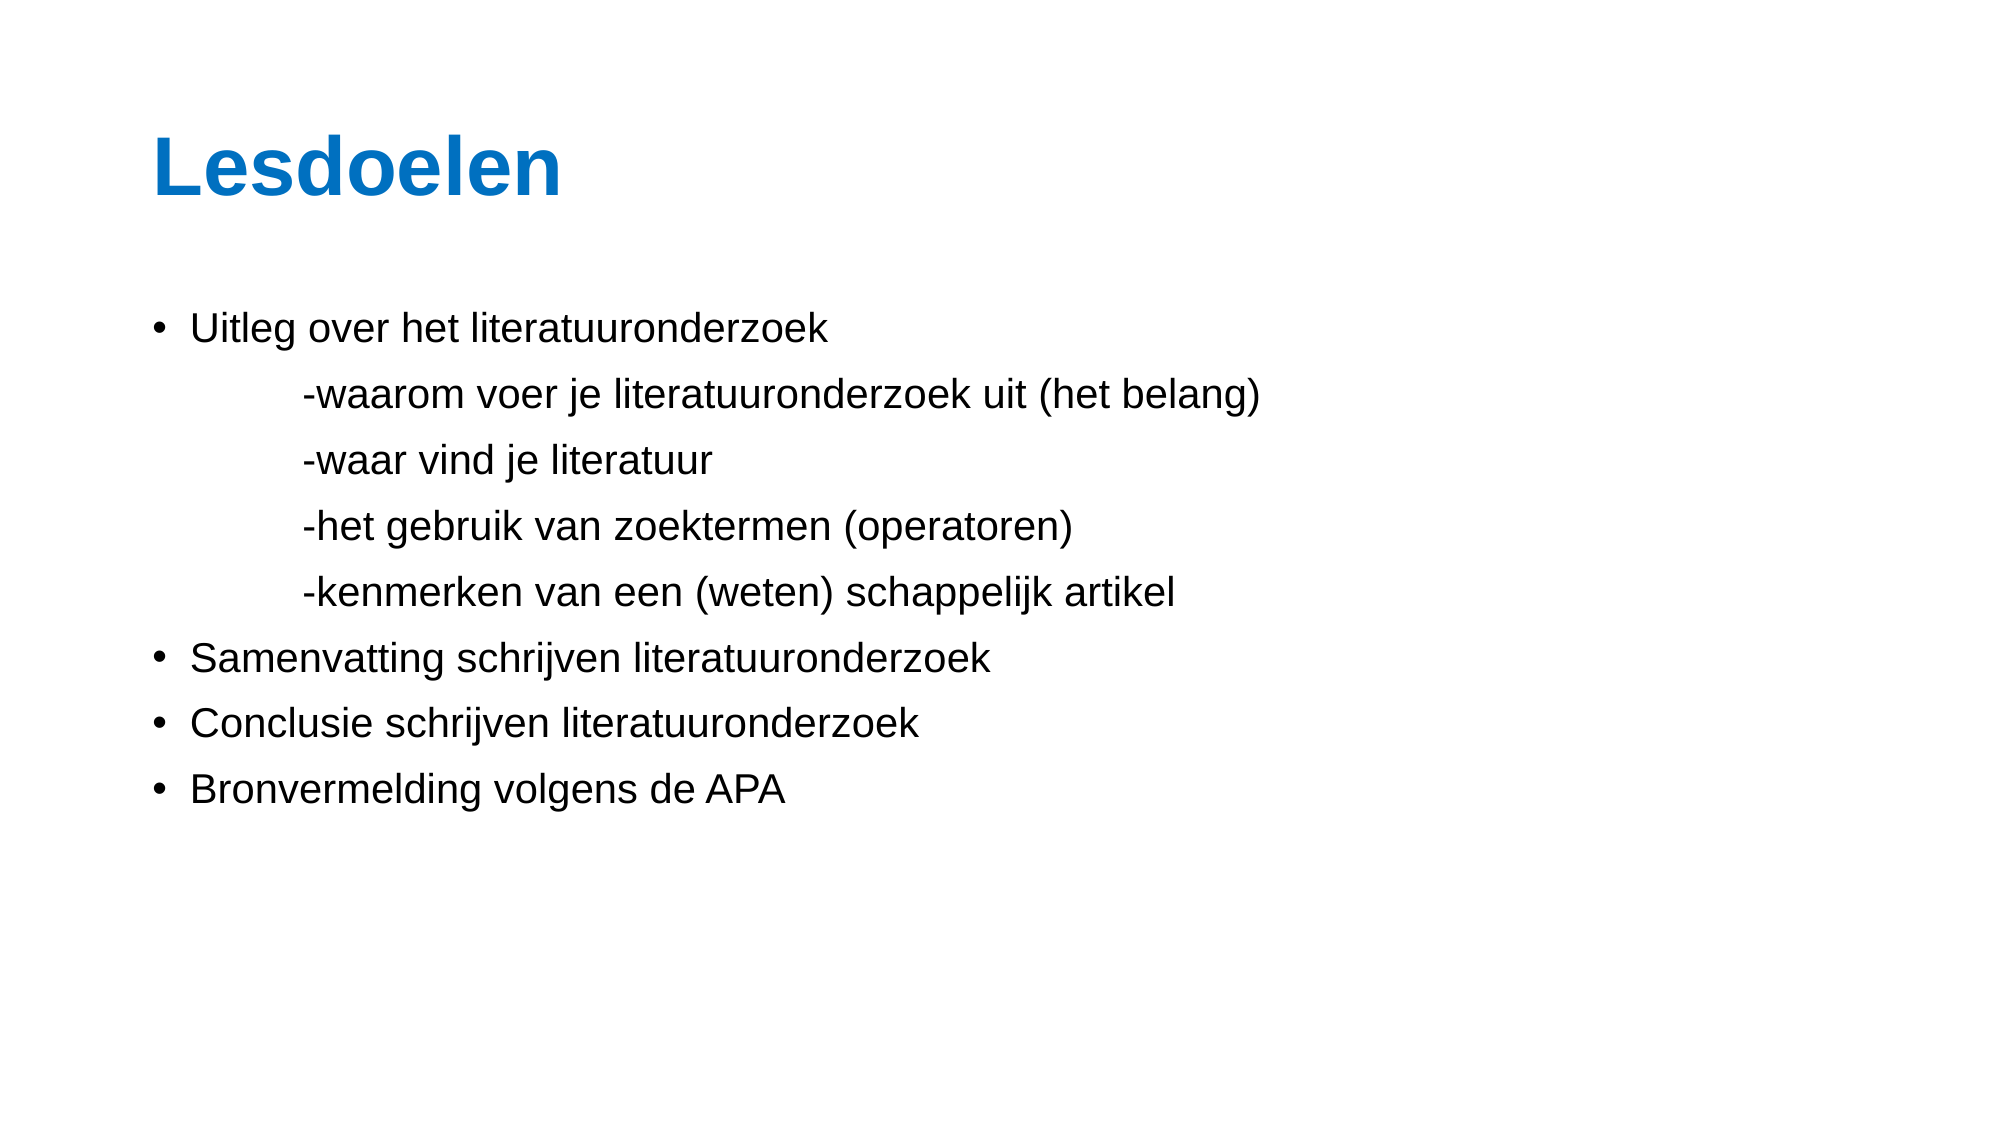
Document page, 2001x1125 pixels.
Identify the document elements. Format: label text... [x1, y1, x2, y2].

title Lesdoelen [137, 59, 1863, 278]
list Uitleg over het literatuuronderzoek -waarom voer je literatuuronderzoek uit (het belang) -waar vind je literatuur -het gebruik van zoektermen (operatoren) -kenmerken van een (weten) schappelijk artikel Samenvatting schrijven literatuuronderzoek Conclusie schrijven literatuuronderzoek Bronvermelding volgens de APA [137, 299, 1863, 1014]
